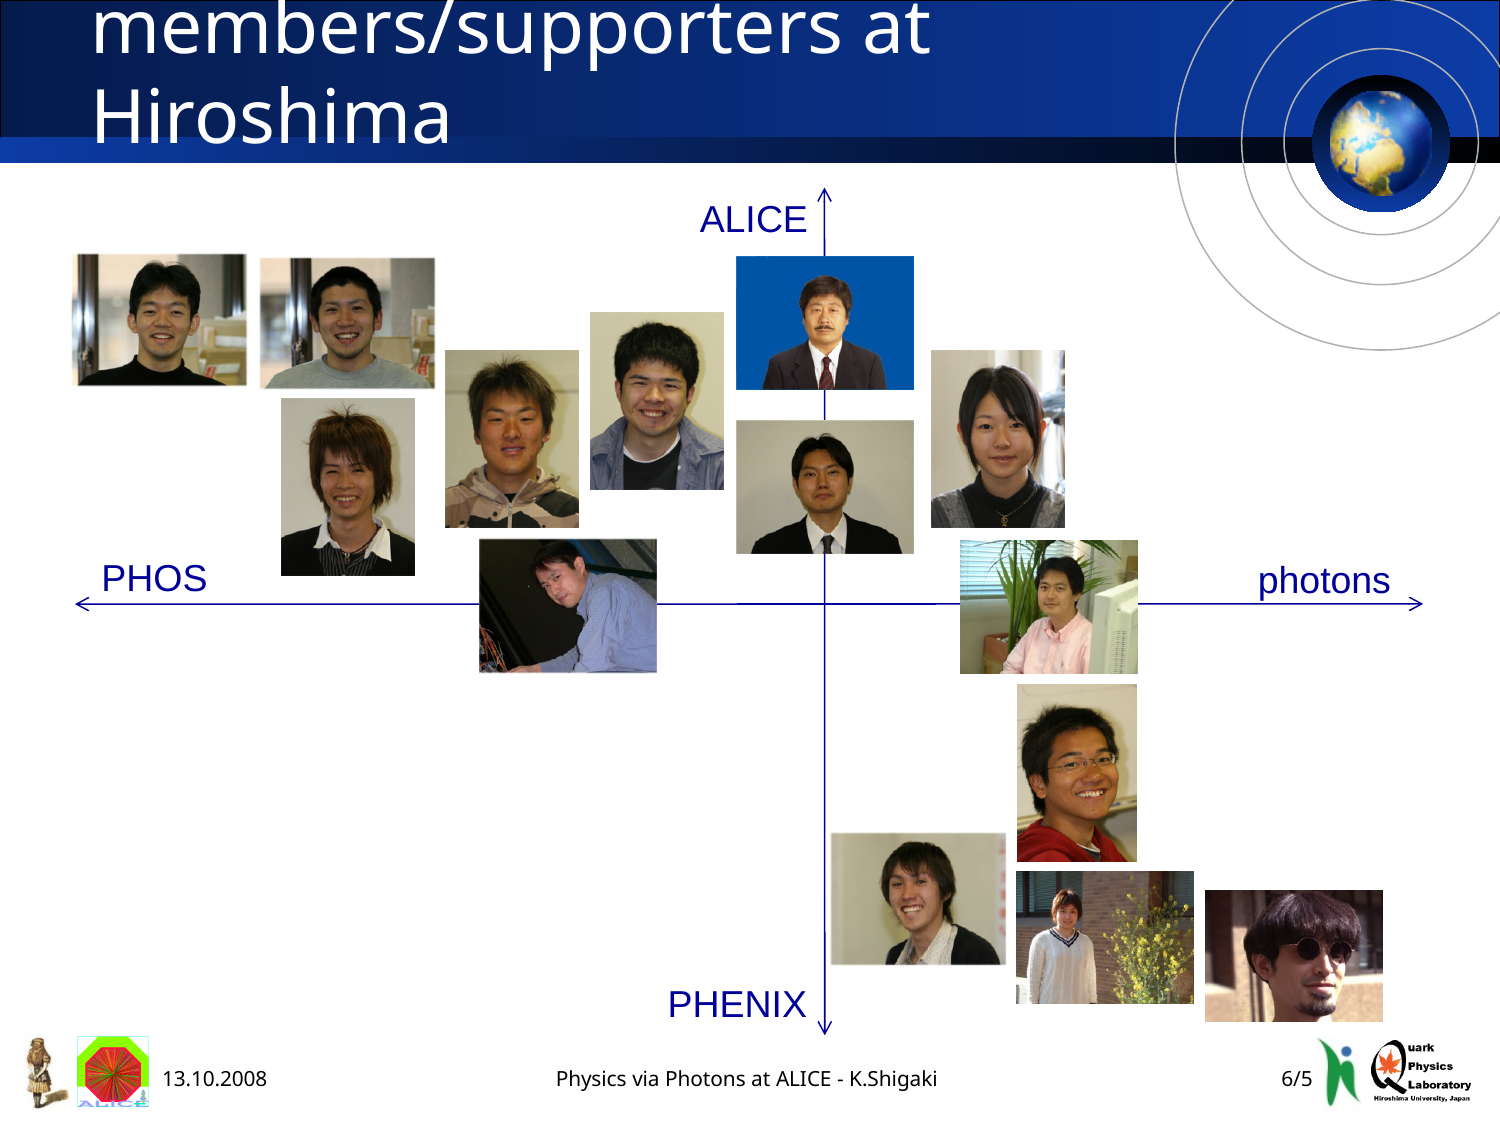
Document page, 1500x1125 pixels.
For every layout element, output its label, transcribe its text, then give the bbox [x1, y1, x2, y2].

picture [70, 252, 248, 387]
picture [257, 256, 436, 391]
picture [590, 312, 724, 490]
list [1017, 683, 1137, 862]
picture [828, 831, 1007, 966]
picture [77, 1036, 149, 1107]
footer Physics via Photons at ALICE - K.Shigaki [254, 1058, 1221, 1103]
text_box PHOS [86, 546, 223, 602]
picture [1016, 870, 1195, 1005]
picture [445, 349, 579, 528]
slide_number 5/5 [1221, 1058, 1328, 1103]
picture [960, 540, 1138, 674]
picture [736, 256, 914, 391]
picture [23, 1031, 71, 1110]
title members/supporters at Hiroshima [74, 0, 1294, 138]
picture [478, 537, 657, 674]
picture [931, 349, 1065, 528]
text_box PHENIX [652, 972, 823, 1033]
text_box ALICE [684, 187, 823, 248]
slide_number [146, 1058, 254, 1103]
picture [1330, 91, 1432, 196]
picture [1205, 890, 1471, 1125]
text_box photons [1243, 548, 1406, 602]
picture [736, 420, 915, 554]
picture [281, 398, 415, 576]
